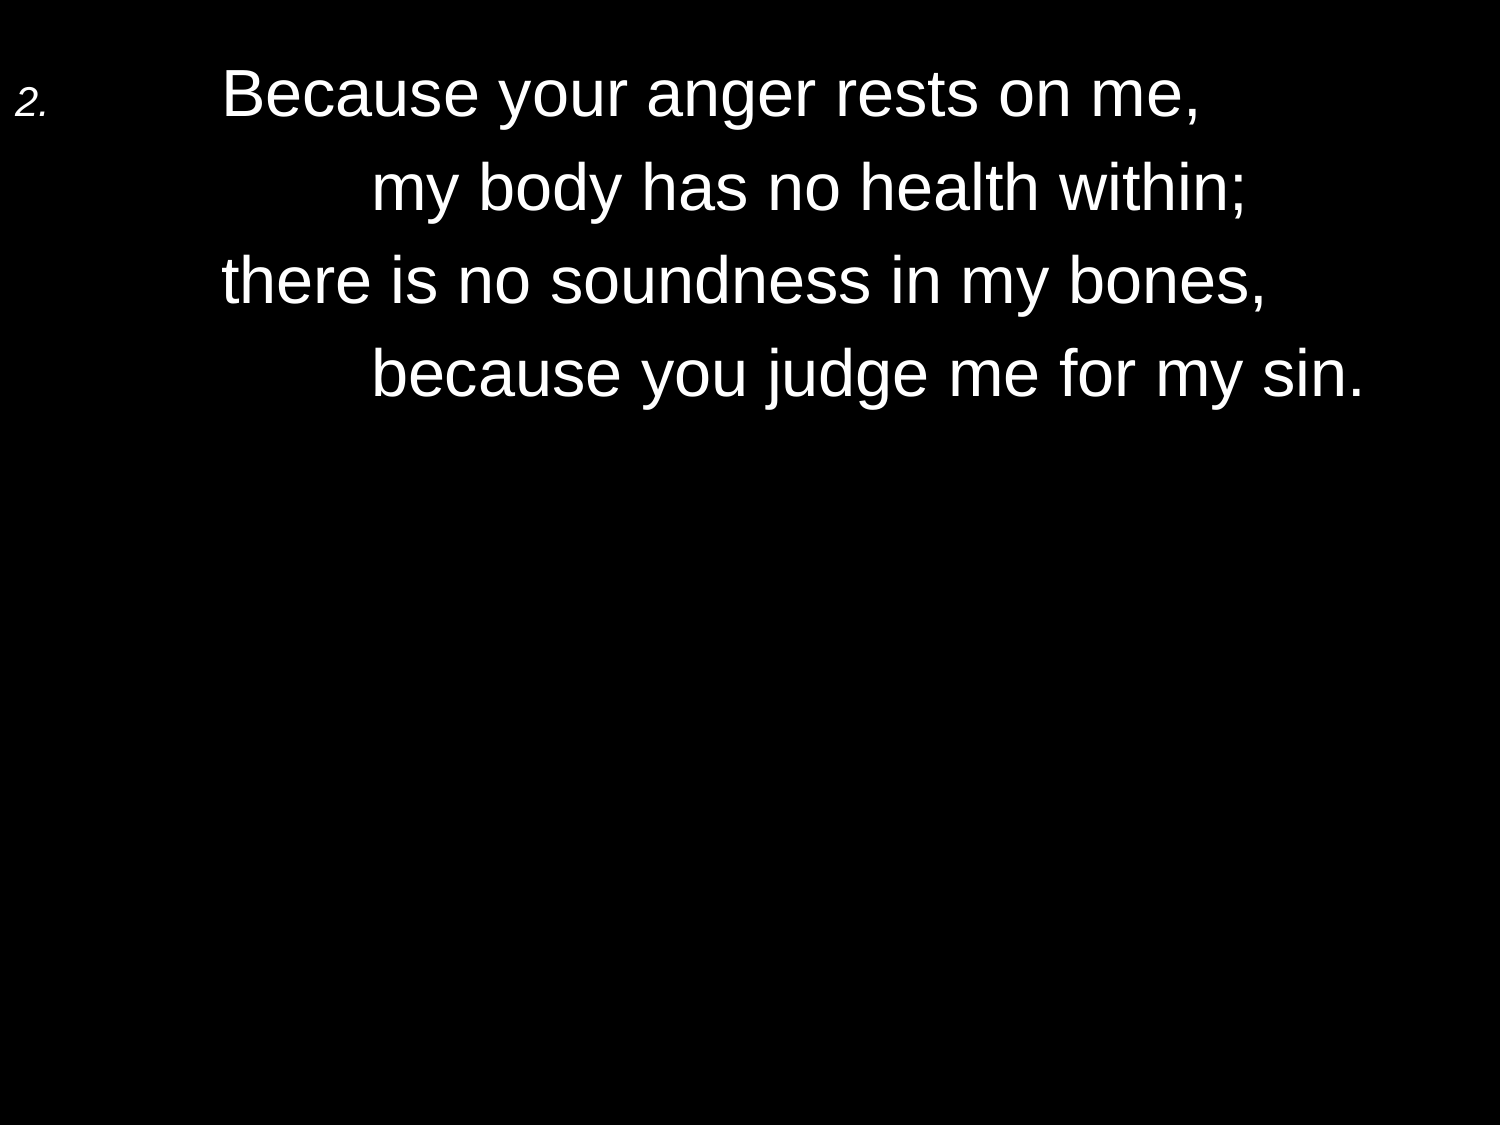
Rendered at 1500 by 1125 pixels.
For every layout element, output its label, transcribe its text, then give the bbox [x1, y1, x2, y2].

list 2. Because your anger rests on me, my body has no health within; there is no soundness in my bones, because you judge me for my sin. [0, 42, 1500, 1047]
